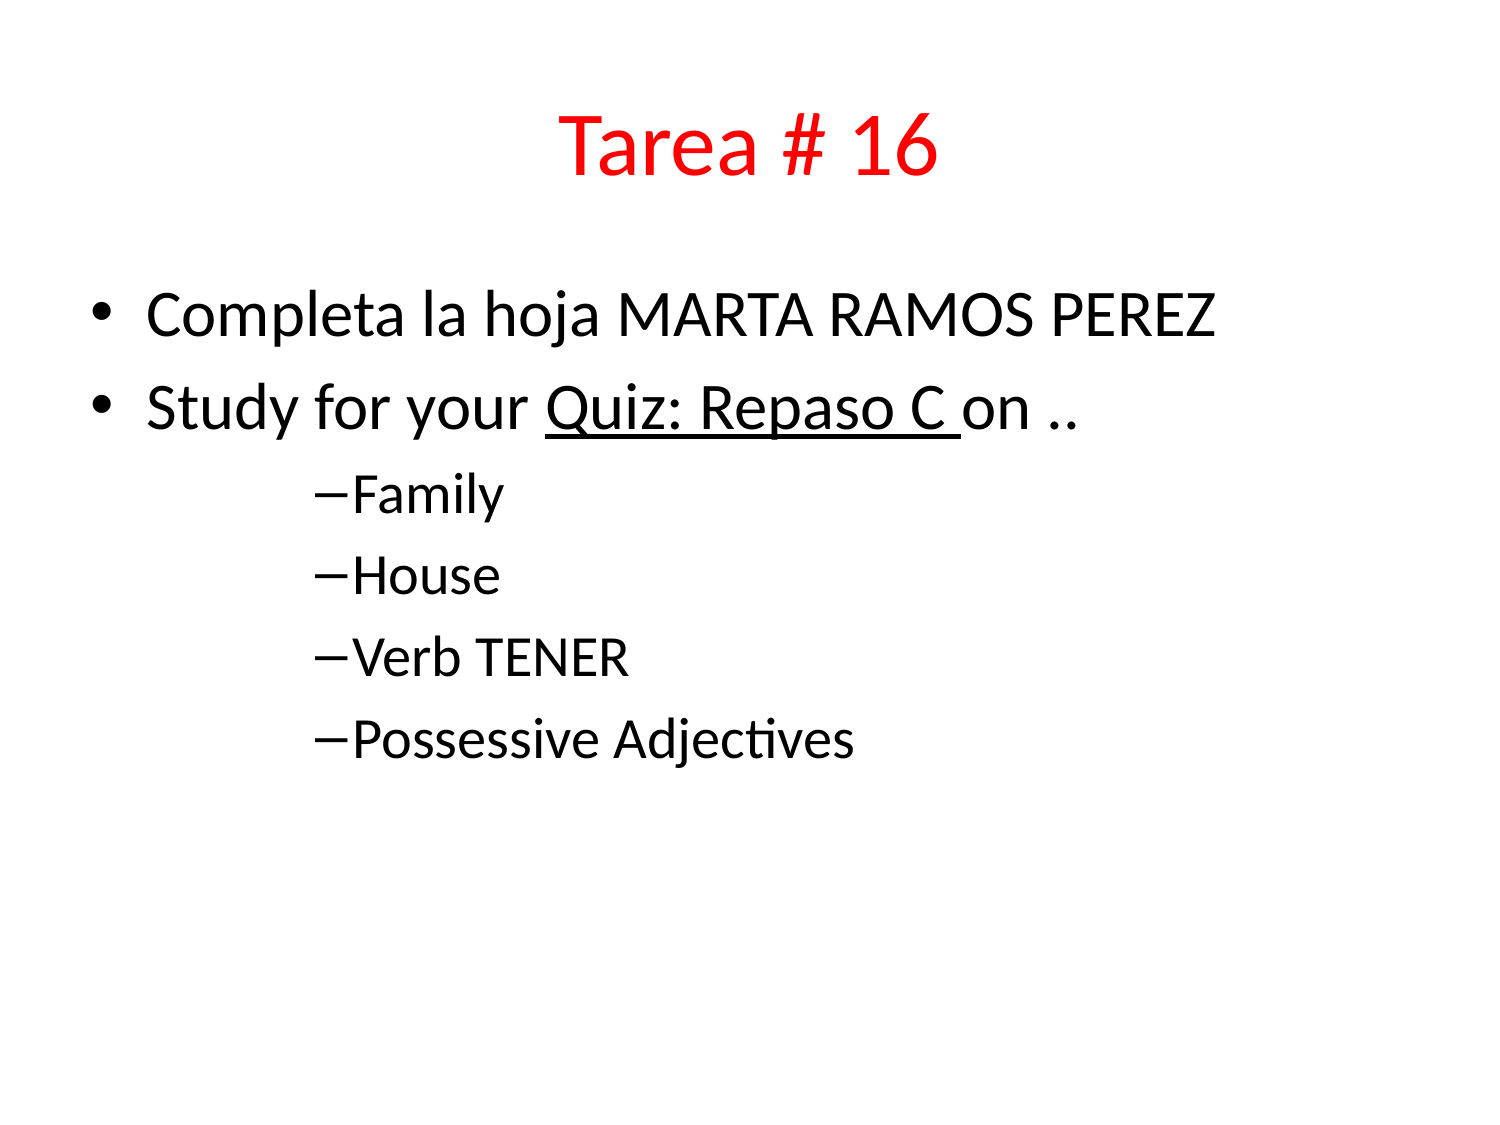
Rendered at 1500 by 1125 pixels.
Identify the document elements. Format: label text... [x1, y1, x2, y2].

title Tarea # 16 [75, 45, 1425, 233]
list Completa la hoja MARTA RAMOS PEREZ Study for your Quiz: Repaso C on .. Family House Verb TENER Possessive Adjectives [75, 262, 1425, 1125]
